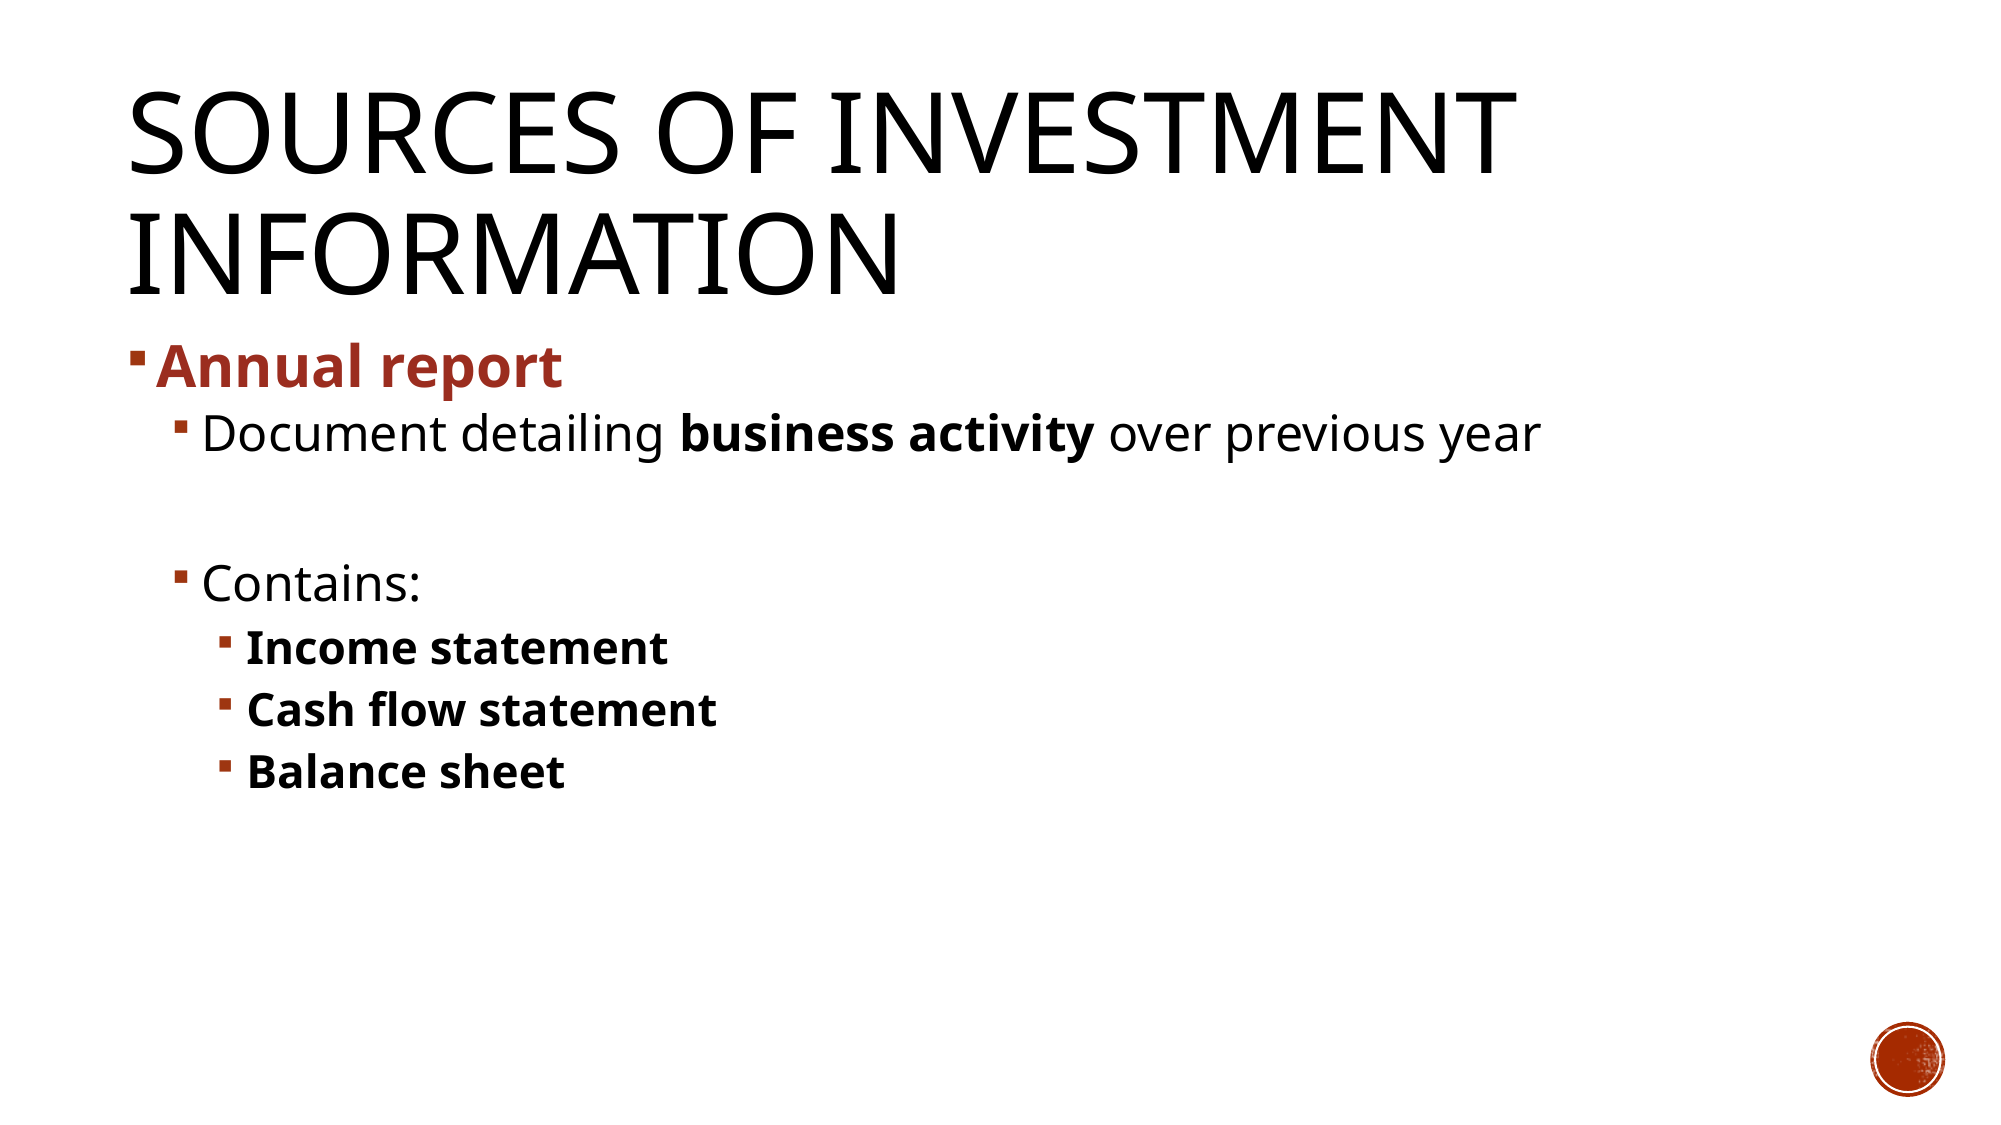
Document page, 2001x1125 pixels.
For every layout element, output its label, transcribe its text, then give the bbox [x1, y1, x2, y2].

list Annual report Document detailing business activity over previous year Contains: Income statement Cash flow statement Balance sheet [111, 329, 1762, 995]
title Sources of Investment Information [111, 65, 1762, 329]
